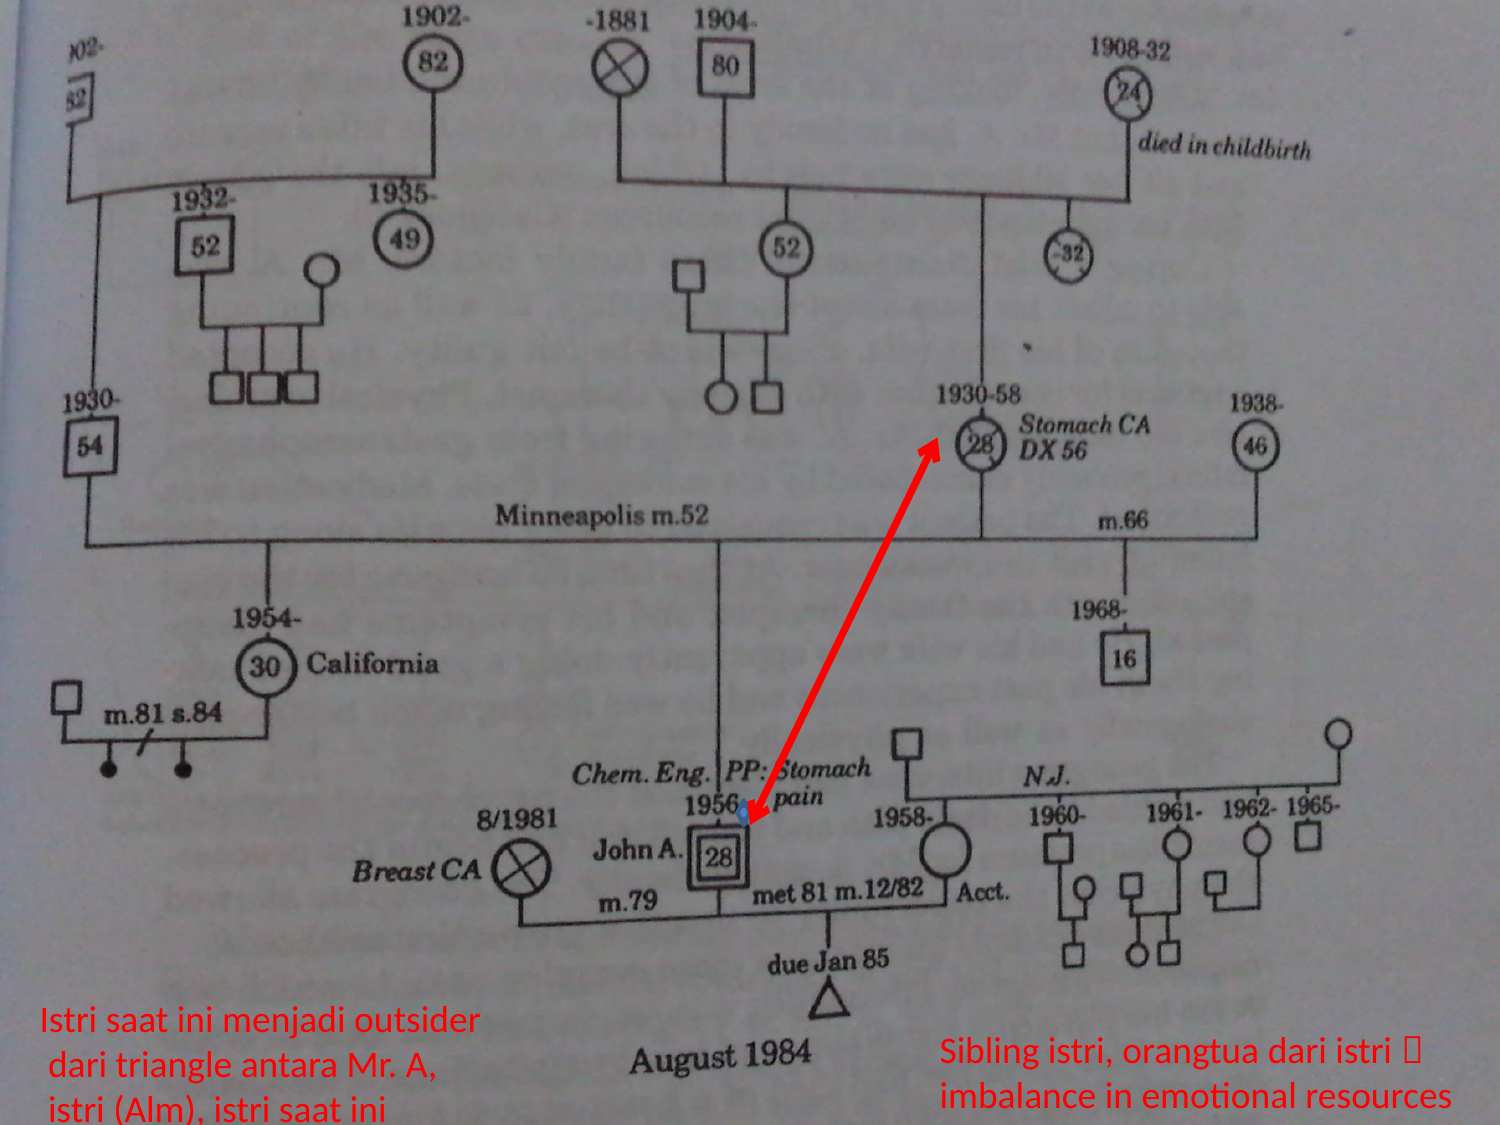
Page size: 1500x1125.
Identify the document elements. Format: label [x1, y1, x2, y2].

list [0, 0, 1500, 1125]
text_box [749, 437, 938, 826]
